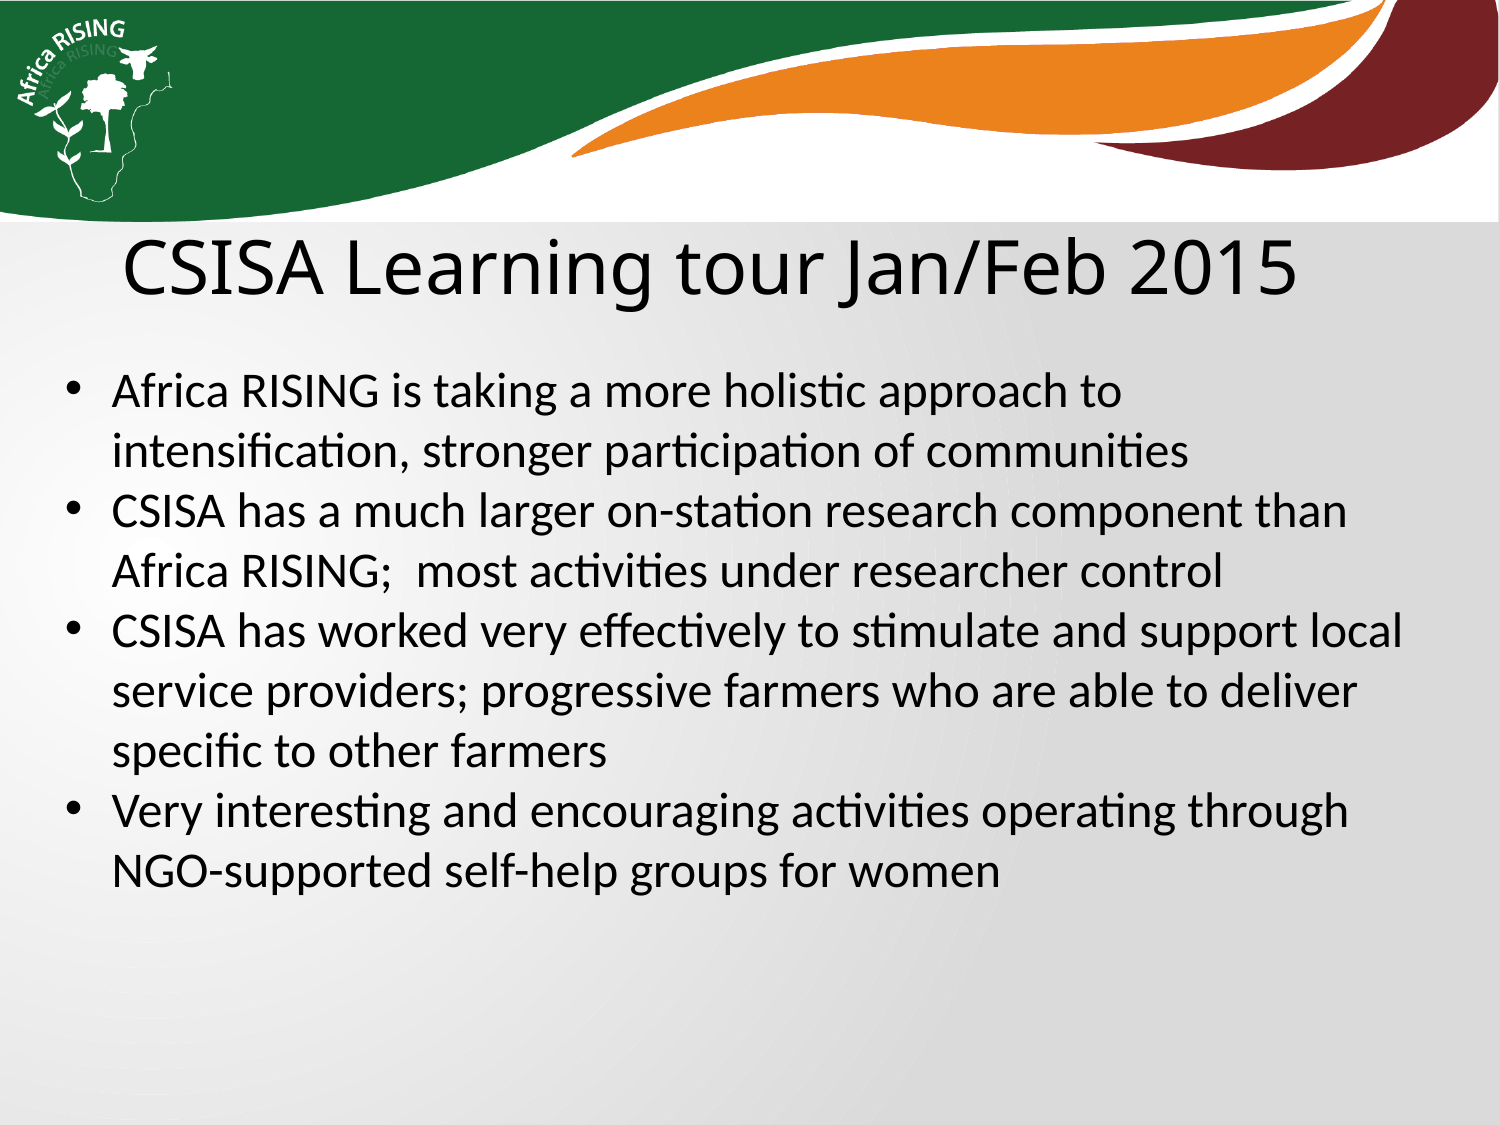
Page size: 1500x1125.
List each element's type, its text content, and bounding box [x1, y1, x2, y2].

list CSISA Learning tour Jan/Feb 2015 [87, 212, 1363, 349]
text_box Africa RISING is taking a more holistic approach to intensification, stronger participation of communities CSISA has a much larger on-station research component than Africa RISING; most activities under researcher control CSISA has worked very effectively to stimulate and support local service providers; progressive farmers who are able to deliver specific to other farmers Very interesting and encouraging activities operating through NGO-supported self-help groups for women [50, 349, 1438, 950]
picture [0, 0, 1499, 222]
